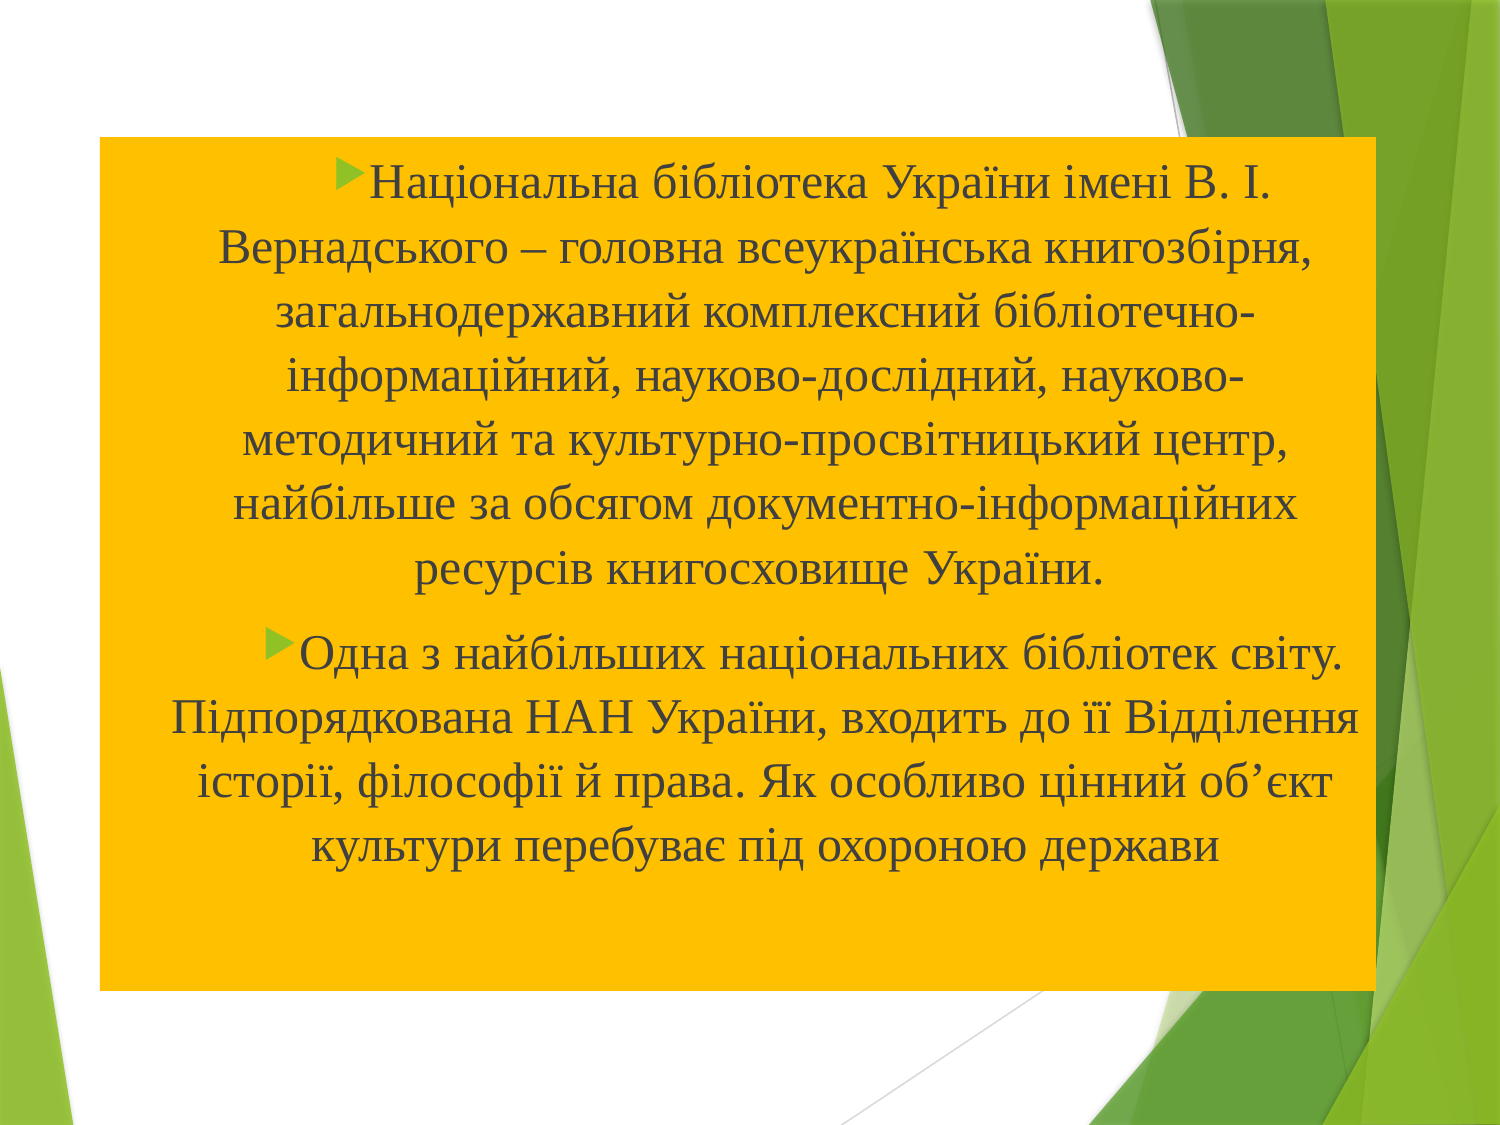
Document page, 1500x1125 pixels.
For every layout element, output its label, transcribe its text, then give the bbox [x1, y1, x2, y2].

list Національна бібліотека України імені В. І. Вернадського – головна всеукраїнська книгозбірня, загальнодержавний комплексний бібліотечно-інформаційний, науково-дослідний, науково-методичний та культурно-просвітницький центр, найбільше за обсягом документно-інформаційних ресурсів книгосховище України. Одна з найбільших національних бібліотек світу. Підпорядкована НАН України, входить до її Відділення історії, філософії й права. Як особливо цінний об’єкт культури перебуває під охороною держави [99, 137, 1376, 991]
